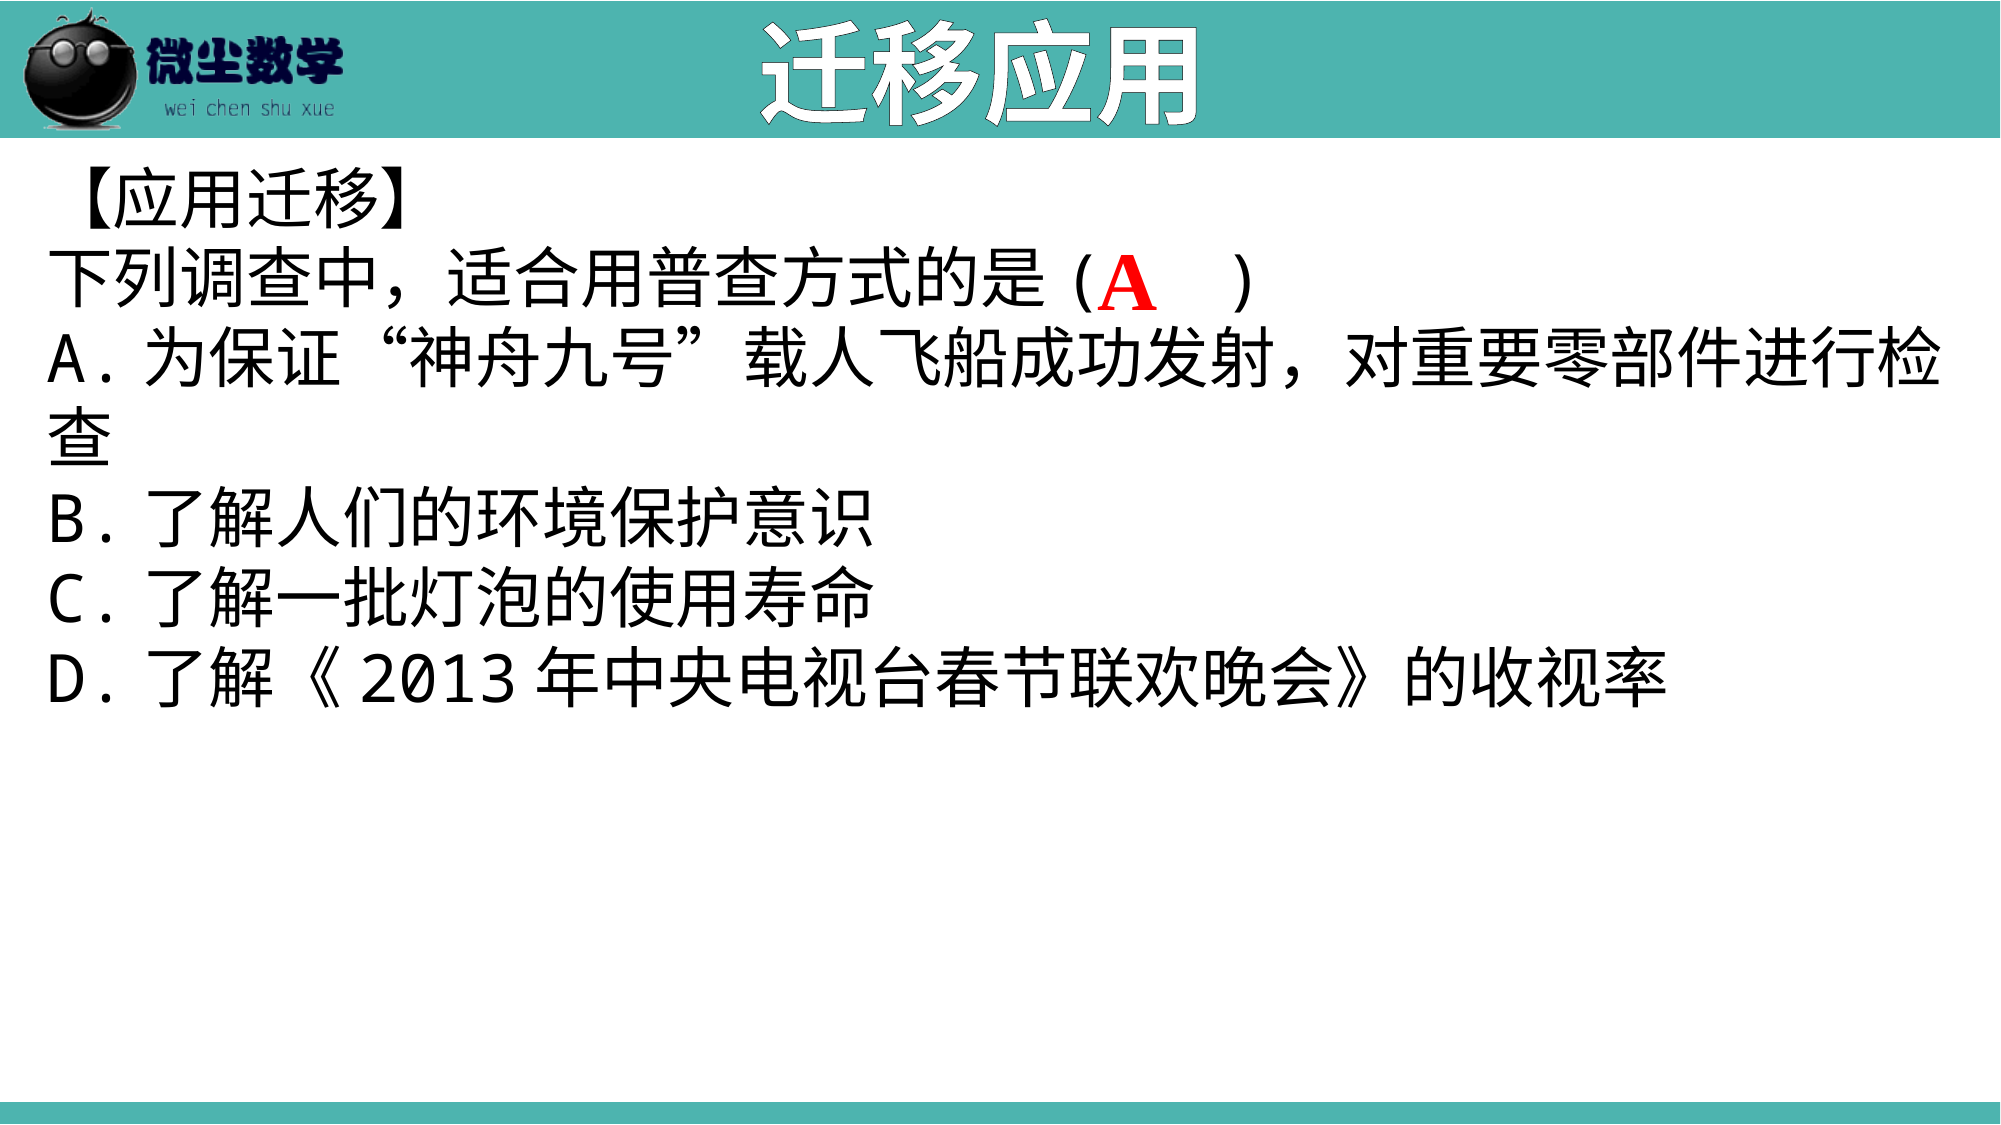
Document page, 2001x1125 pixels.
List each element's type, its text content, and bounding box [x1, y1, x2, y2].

text_box 迁移应用 [742, 0, 1223, 146]
picture [0, 1, 2001, 1124]
text_box A [1083, 219, 1173, 335]
text_box 【应用迁移】 下列调查中，适合用普查方式的是( ) A.为保证“神舟九号”载人飞船成功发射，对重要零部件进行检查 B.了解人们的环境保护意识 C.了解一批灯泡的使用寿命 D.了解《2013年中央电视台春节联欢晚会》的收视率 [31, 148, 2000, 724]
